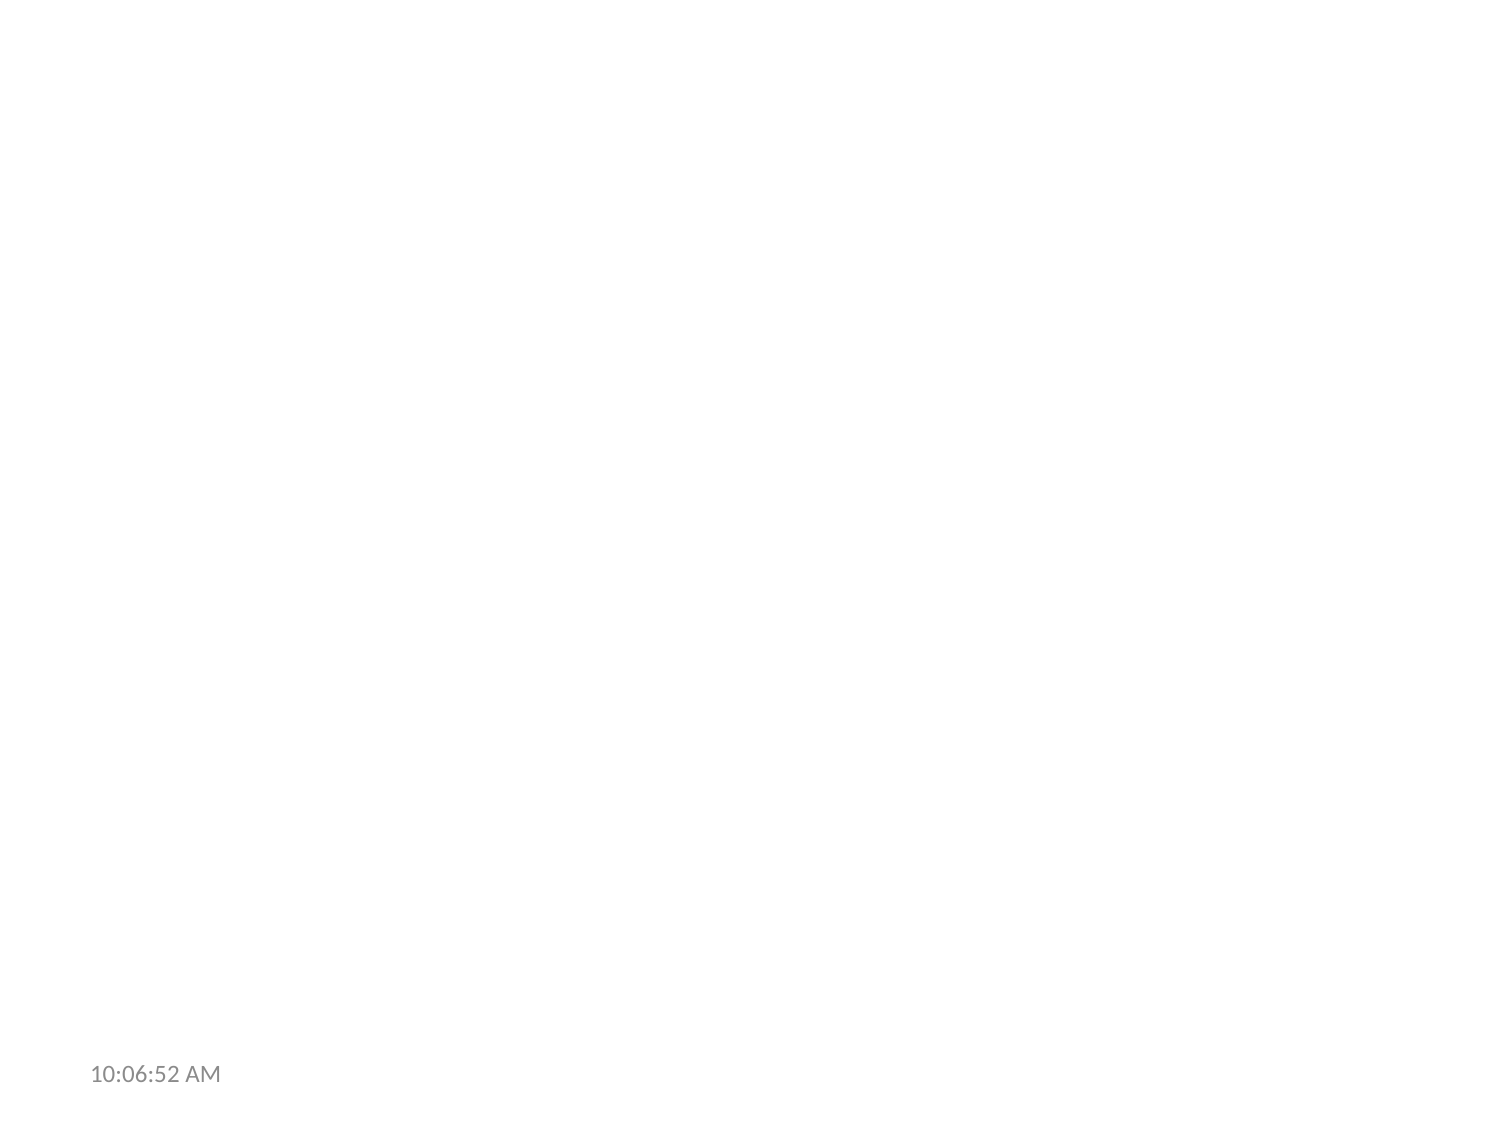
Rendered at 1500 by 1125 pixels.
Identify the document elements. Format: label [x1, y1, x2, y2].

slide_number [75, 1042, 425, 1103]
